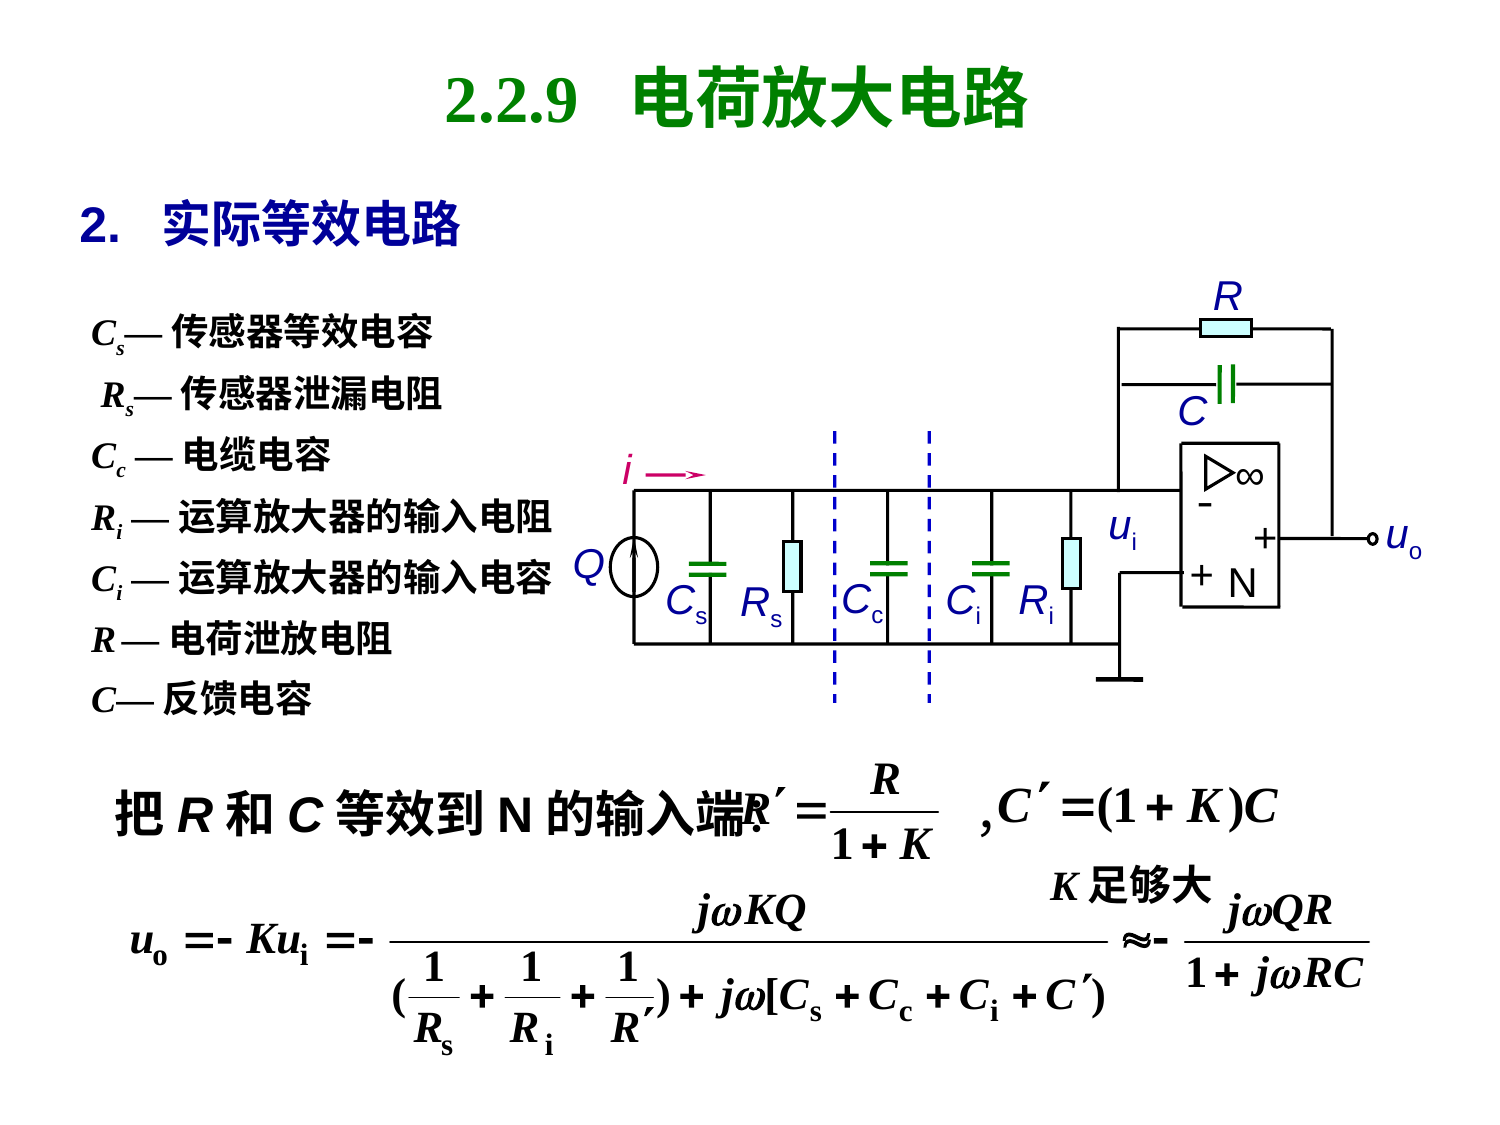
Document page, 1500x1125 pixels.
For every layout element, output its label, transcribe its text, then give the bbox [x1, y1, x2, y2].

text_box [731, 751, 945, 868]
text_box Cs—传感器等效电容 Rs—传感器泄漏电阻 Cc —电缆电容 Ri —运算放大器的输入电阻 Ci —运算放大器的输入电容 R —电荷泄放电阻 C—反馈电容 [76, 290, 842, 728]
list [123, 883, 1377, 1063]
text_box 把R和C等效到N的输入端： ， [100, 763, 726, 850]
title 2.2.9 电荷放大电路 [40, 23, 1392, 150]
text_box 2. 实际等效电路 [64, 172, 1081, 260]
text_box K足够大 [1035, 853, 1265, 881]
text_box 把R和C等效到N的输入端： ， [951, 763, 1364, 850]
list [991, 774, 1288, 845]
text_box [572, 268, 1445, 704]
